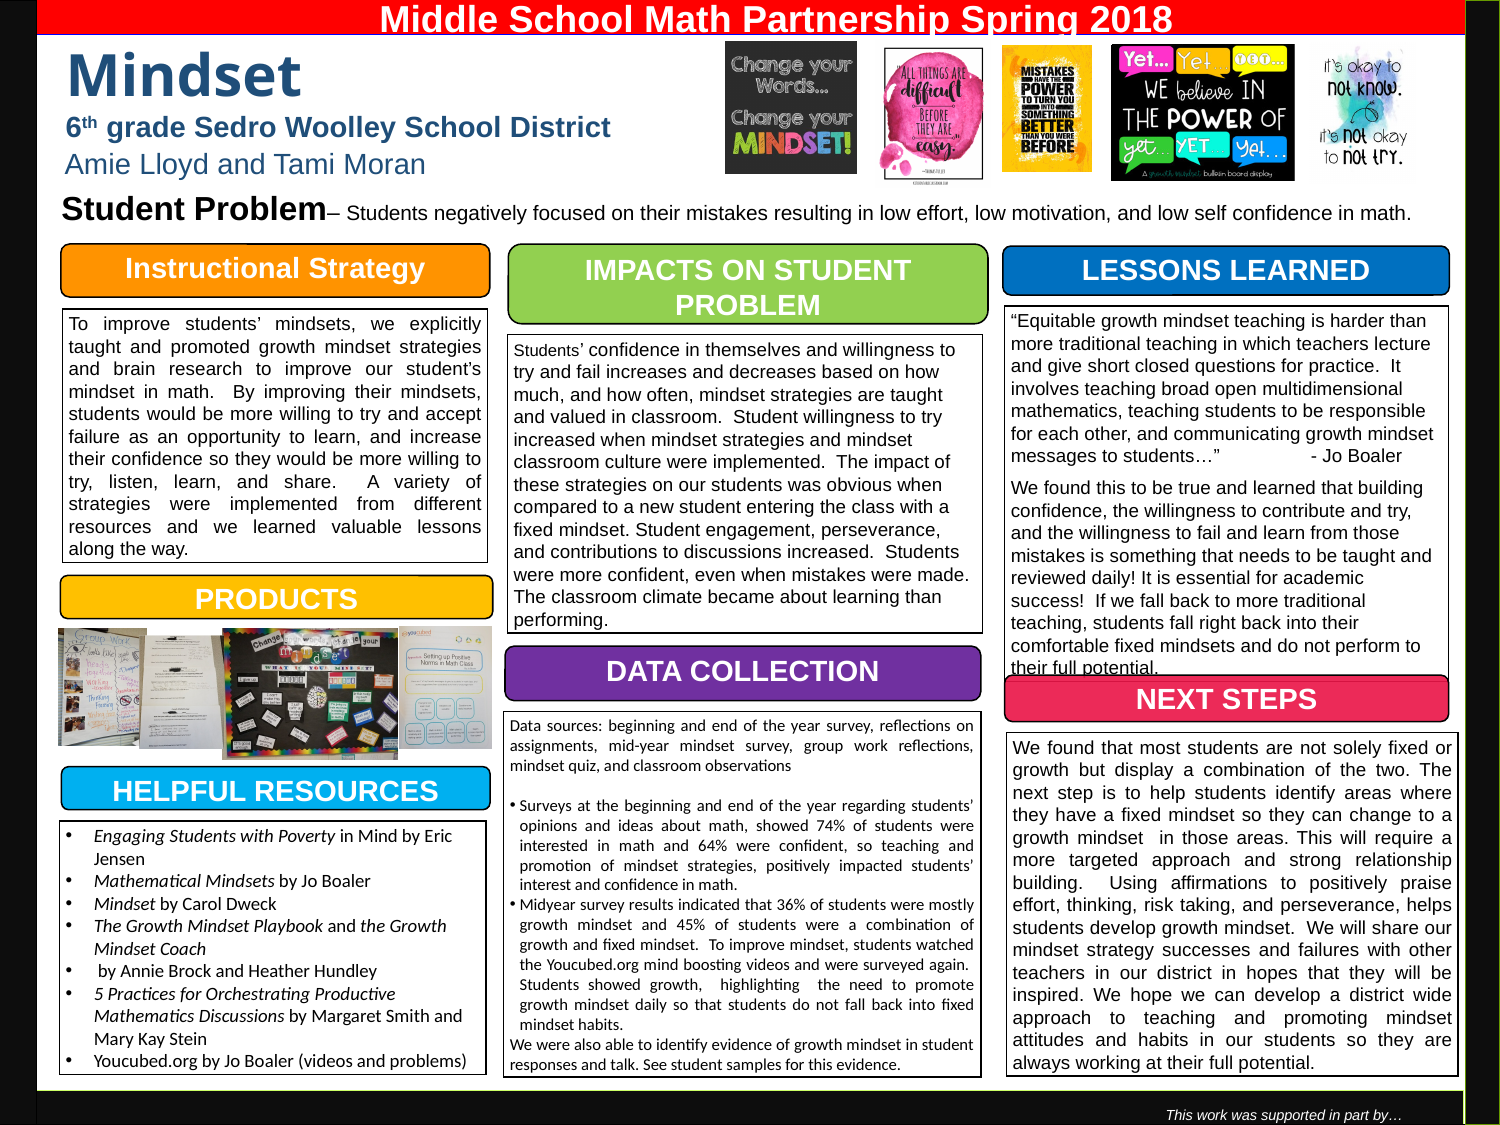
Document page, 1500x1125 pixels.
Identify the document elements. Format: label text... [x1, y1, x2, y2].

text_box Data sources: beginning and end of the year survey, reflections on assignments, mid-year mindset survey, group work reflections, mindset quiz, and classroom observations Surveys at the beginning and end of the year regarding students’ opinions and ideas about math, showed 74% of students were interested in math and 64% were confident, so teaching and promotion of mindset strategies, positively impacted students’ interest and confidence in math. Midyear survey results indicated that 36% of students were mostly growth mindset and 45% of students were a combination of growth and fixed mindset. To improve mindset, students watched the Youcubed.org mind boosting videos and were surveyed again. Students showed growth, highlighting the need to promote growth mindset daily so that students do not fall back into fixed mindset habits. We were also able to identify evidence of growth mindset in student responses and talk. See student samples for this evidence. [503, 711, 981, 1077]
picture [875, 39, 991, 189]
picture [1002, 45, 1092, 172]
picture [58, 628, 398, 760]
text_box “Equitable growth mindset teaching is harder than more traditional teaching in which teachers lecture and give short closed questions for practice. It involves teaching broad open multidimensional mathematics, teaching students to be responsible for each other, and communicating growth mindset messages to students…” - Jo Boaler We found this to be true and learned that building confidence, the willingness to contribute and try, and the willingness to fail and learn from those mistakes is something that needs to be taught and reviewed daily! It is essential for academic success! If we fall back to more traditional teaching, students fall right back into their comfortable fixed mindsets and do not perform to their full potential. [1004, 305, 1449, 681]
text_box [1465, 0, 1500, 1125]
text_box [37, 35, 1465, 1125]
text_box Impacts on student problem [508, 244, 988, 324]
text_box This work was supported in part by… [864, 1102, 1418, 1125]
picture [399, 626, 492, 749]
text_box Engaging Students with Poverty in Mind by Eric Jensen Mathematical Mindsets by Jo Boaler Mindset by Carol Dweck The Growth Mindset Playbook and the Growth Mindset Coach by Annie Brock and Heather Hundley 5 Practices for Orchestrating Productive Mathematics Discussions by Margaret Smith and Mary Kay Stein Youcubed.org by Jo Boaler (videos and problems) [59, 820, 486, 1075]
text_box HELPFUL Resources [61, 766, 491, 810]
text_box Data Collection [504, 646, 981, 701]
text_box Student Problem– Students negatively focused on their mistakes resulting in low effort, low motivation, and low self confidence in math. [50, 181, 1451, 233]
text_box Amie Lloyd and Tami Moran [58, 142, 875, 183]
text_box Middle School Math Partnership Spring 2018 [37, 0, 1465, 35]
picture [1309, 42, 1416, 184]
picture [725, 41, 857, 174]
text_box NEXT STEPS [1004, 675, 1449, 722]
text_box [0, 0, 37, 1125]
text_box Students’ confidence in themselves and willingness to try and fail increases and decreases based on how much, and how often, mindset strategies are taught and valued in classroom. Student willingness to try increased when mindset strategies and mindset classroom culture were implemented. The impact of these strategies on our students was obvious when compared to a new student entering the class with a fixed mindset. Student engagement, perseverance, and contributions to discussions increased. Students were more confident, even when mistakes were made. The classroom climate became about learning than performing. [507, 334, 983, 634]
picture [1111, 44, 1295, 181]
text_box Mindset 6th grade Sedro Woolley School District [59, 35, 619, 147]
